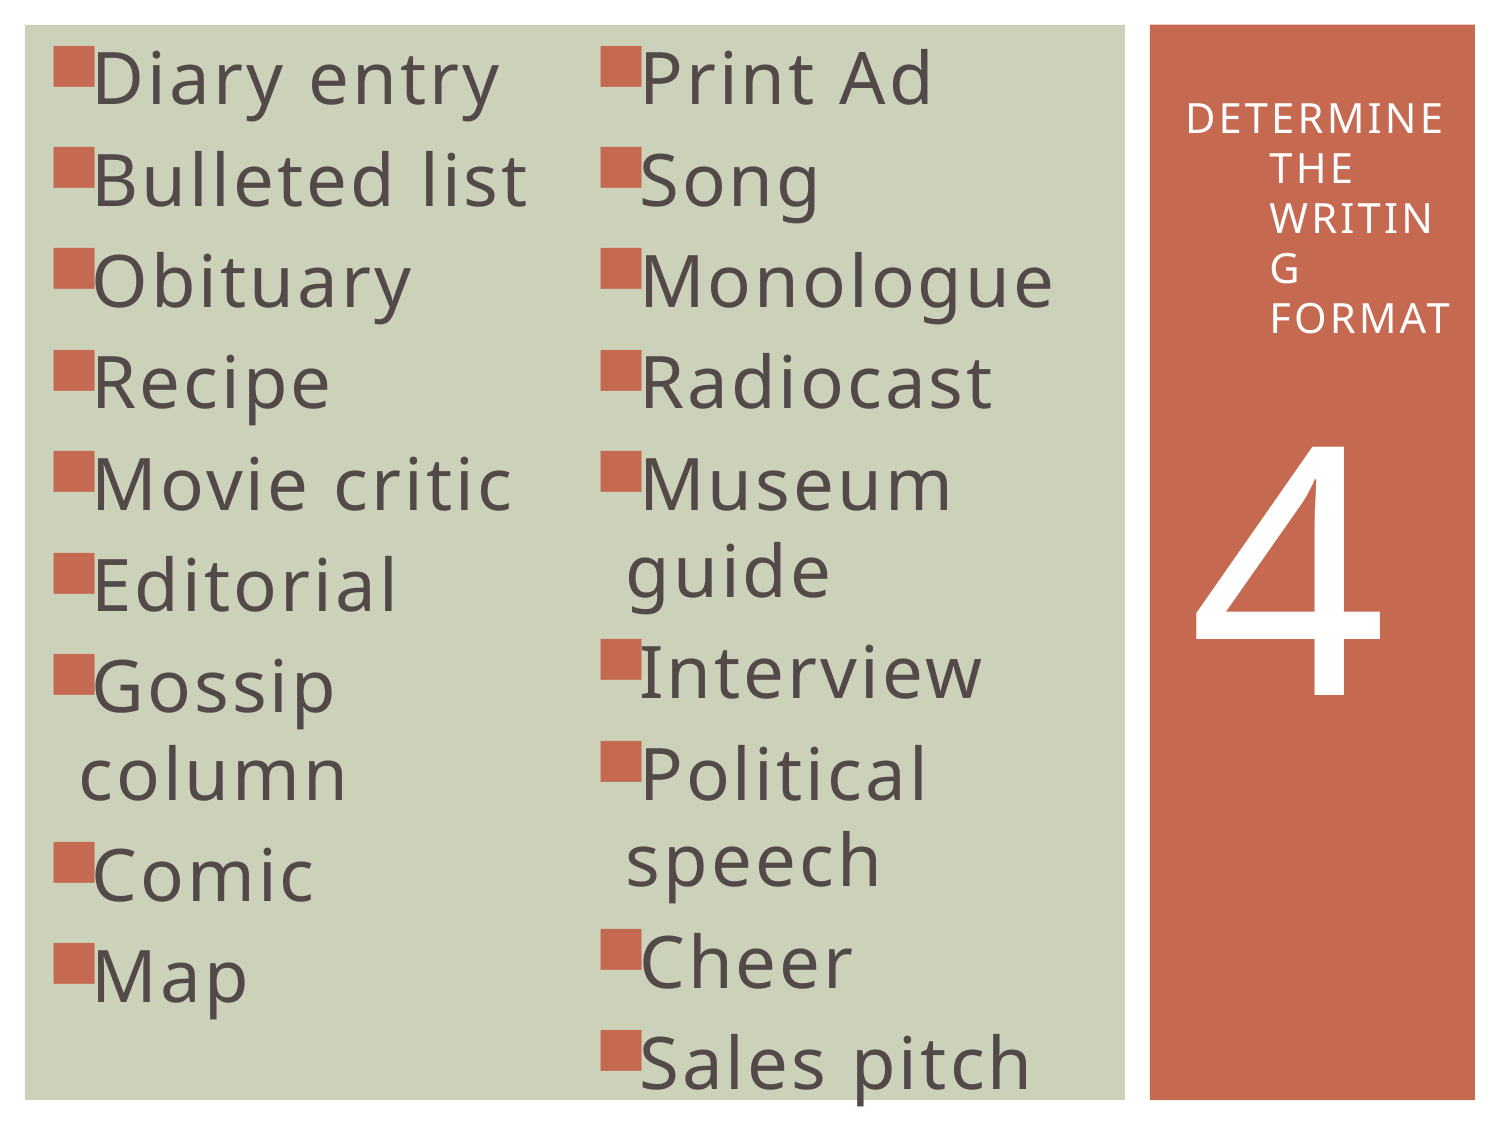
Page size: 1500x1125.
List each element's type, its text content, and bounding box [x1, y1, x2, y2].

list 4 [1174, 350, 1449, 812]
list Diary entry Bulleted list Obituary Recipe Movie critic Editorial Gossip column Comic Map Print Ad Song Monologue Radiocast Museum guide Interview Political speech Cheer Sales pitch [24, 24, 1150, 1125]
title determine the writing format [1162, 50, 1475, 350]
